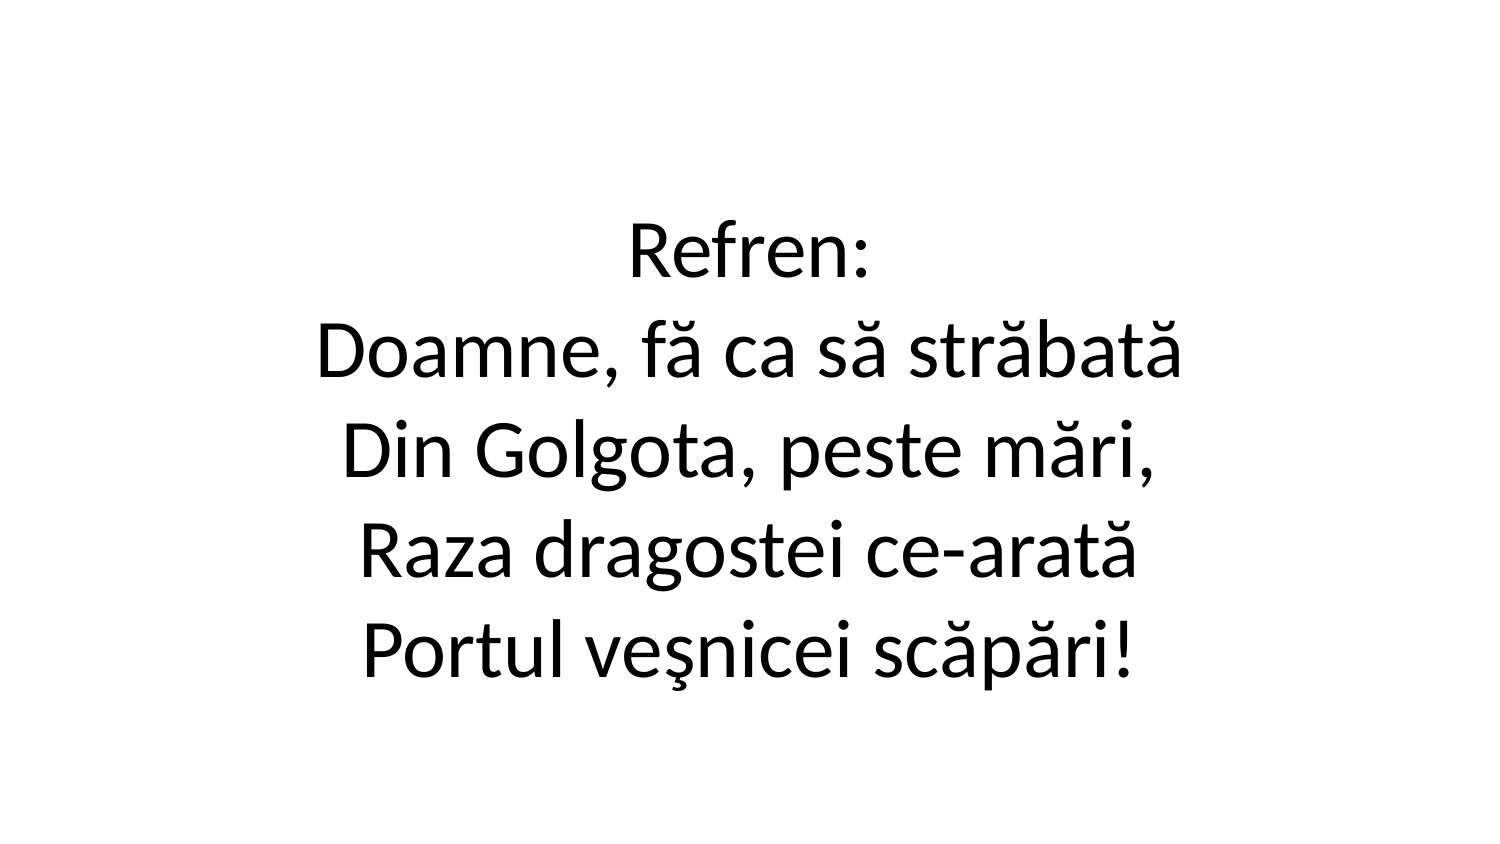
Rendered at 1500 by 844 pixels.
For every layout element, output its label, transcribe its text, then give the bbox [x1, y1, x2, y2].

text_box Refren: Doamne, fă ca să străbată Din Golgota, peste mări, Raza dragostei ce-arată Portul veşnicei scăpări! [300, 142, 1200, 702]
